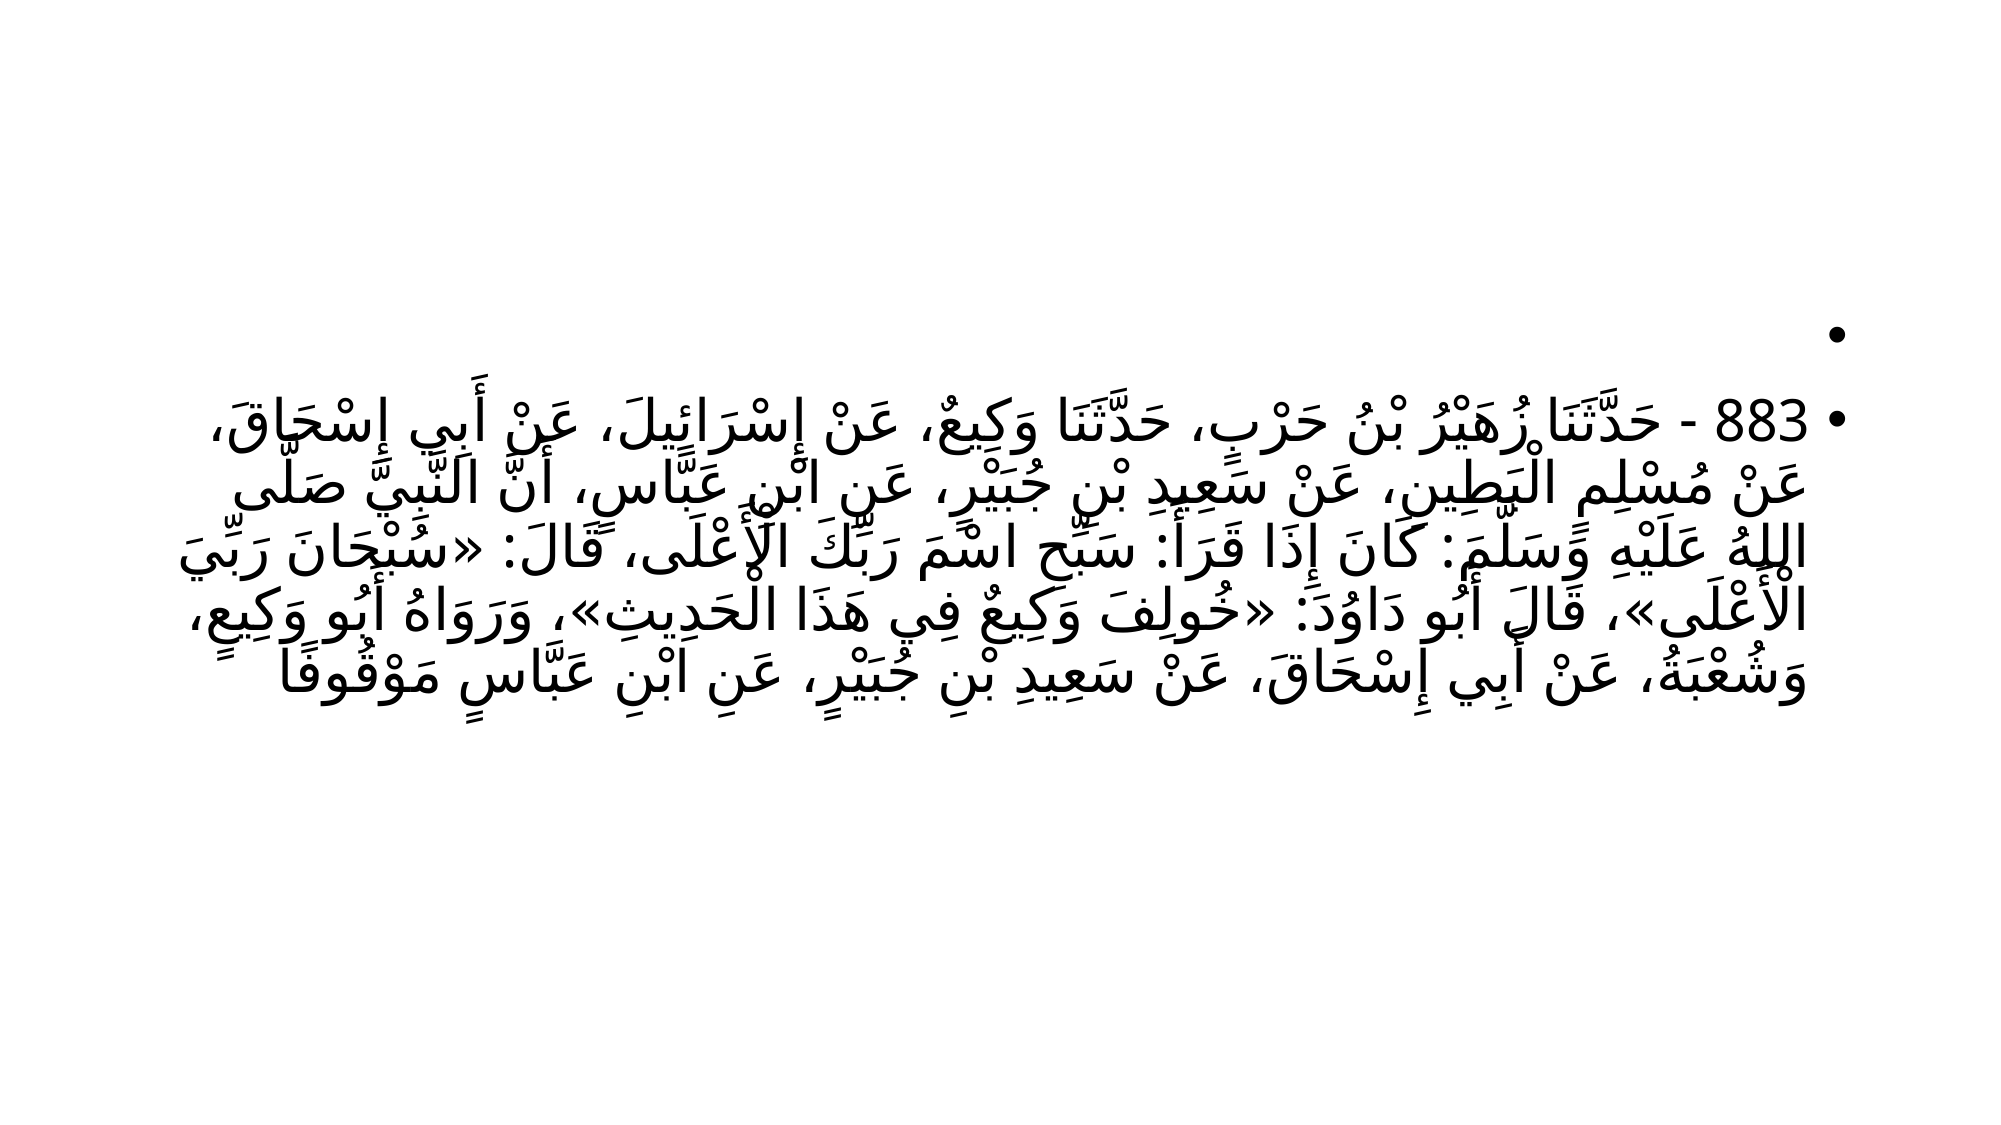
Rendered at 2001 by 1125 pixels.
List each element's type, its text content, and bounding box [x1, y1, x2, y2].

list 883 - حَدَّثَنَا زُهَيْرُ بْنُ حَرْبٍ، حَدَّثَنَا وَكِيعٌ، عَنْ إِسْرَائِيلَ، عَنْ أَبِي إِسْحَاقَ، عَنْ مُسْلِمٍ الْبَطِينِ، عَنْ سَعِيدِ بْنِ جُبَيْرٍ، عَنِ ابْنِ عَبَّاسٍ، أَنَّ النَّبِيَّ صَلَّى اللهُ عَلَيْهِ وَسَلَّمَ: كَانَ إِذَا قَرَأَ: سَبِّحِ اسْمَ رَبِّكَ الْأَعْلَى، قَالَ: «سُبْحَانَ رَبِّيَ الْأَعْلَى»، قَالَ أَبُو دَاوُدَ: «خُولِفَ وَكِيعٌ فِي هَذَا الْحَدِيثِ»، وَرَوَاهُ أَبُو وَكِيعٍ، وَشُعْبَةُ، عَنْ أَبِي إِسْحَاقَ، عَنْ سَعِيدِ بْنِ جُبَيْرٍ، عَنِ ابْنِ عَبَّاسٍ مَوْقُوفًا [137, 299, 1863, 1014]
